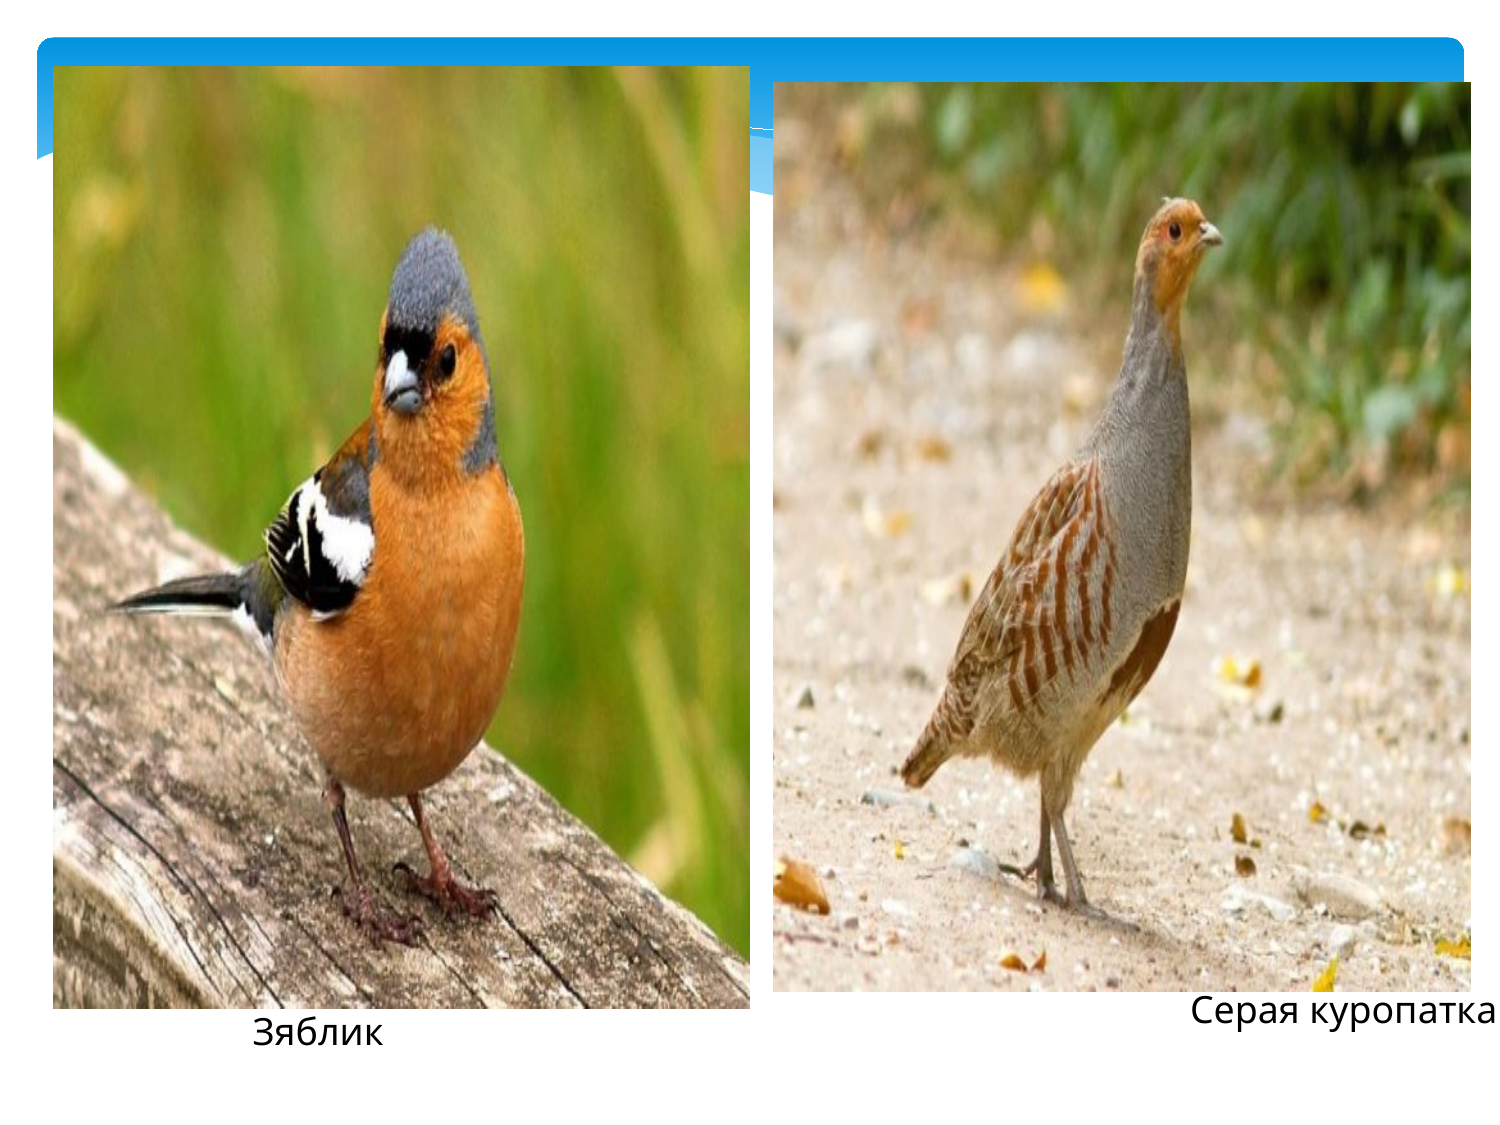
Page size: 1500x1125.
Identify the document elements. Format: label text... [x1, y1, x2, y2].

text_box Зяблик [237, 1018, 399, 1061]
text_box Серая куропатка [1175, 978, 1500, 1038]
picture [773, 82, 1471, 993]
picture [52, 67, 751, 1009]
